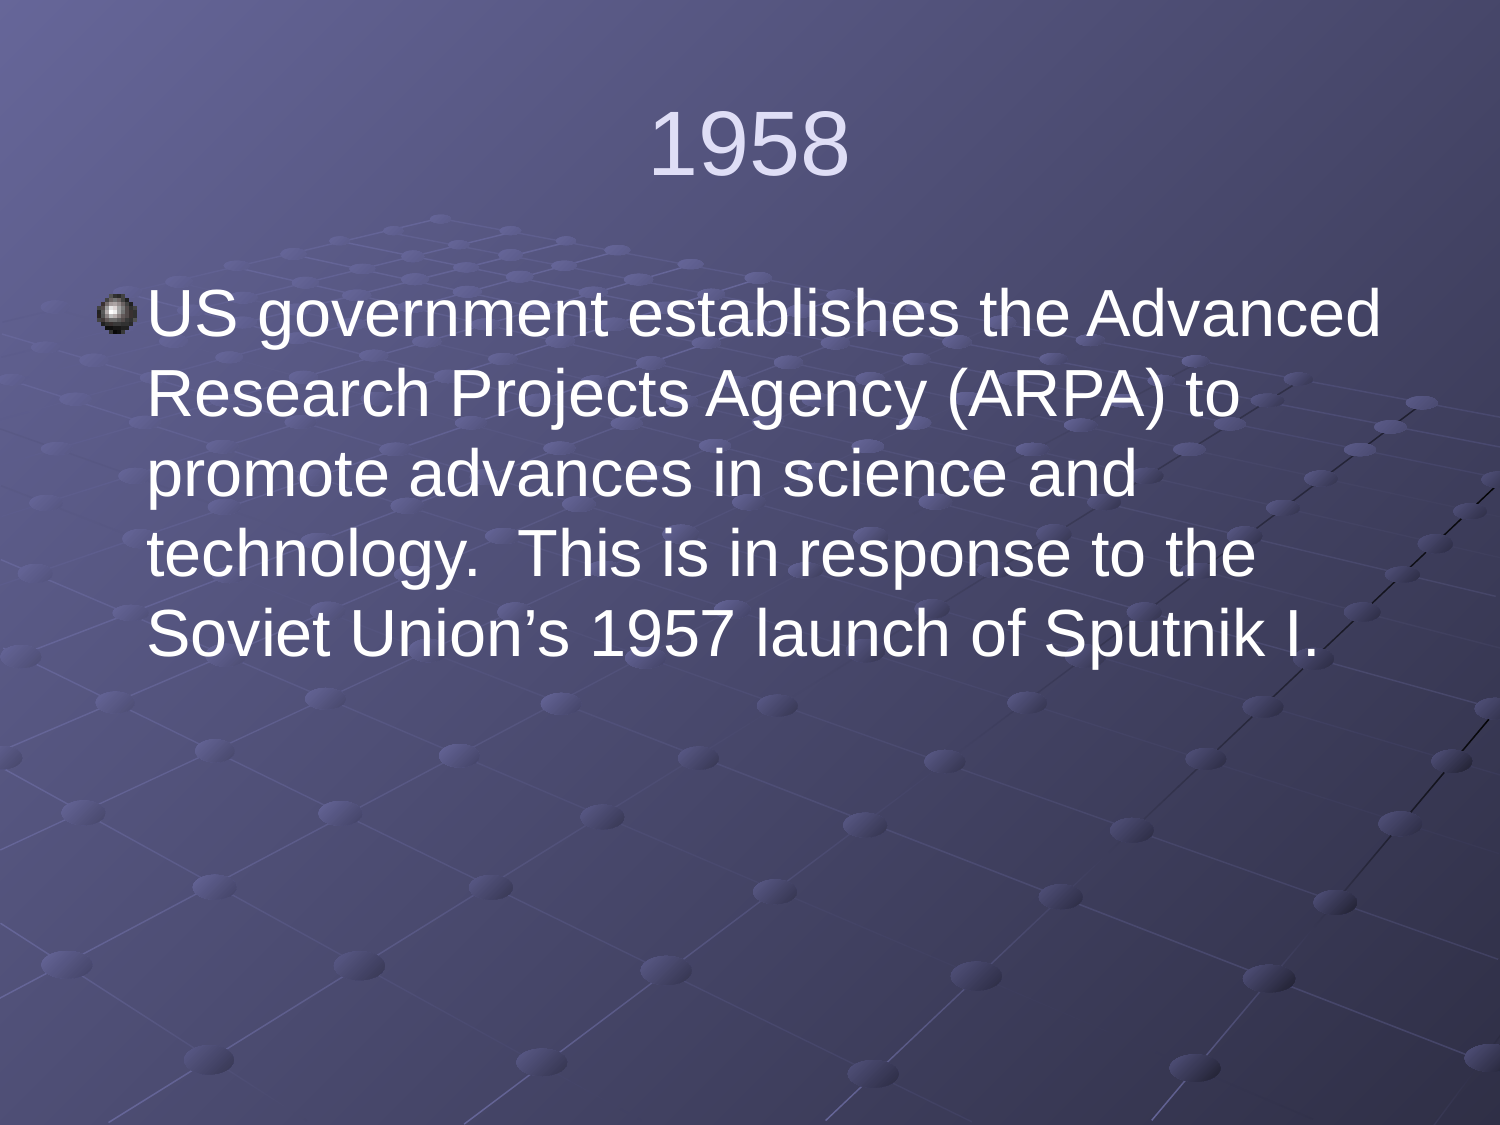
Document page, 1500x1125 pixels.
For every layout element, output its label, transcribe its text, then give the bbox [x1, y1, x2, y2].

title 1958 [75, 45, 1425, 233]
list US government establishes the Advanced Research Projects Agency (ARPA) to promote advances in science and technology. This is in response to the Soviet Union’s 1957 launch of Sputnik I. [75, 262, 1425, 1007]
picture [90, 286, 137, 334]
